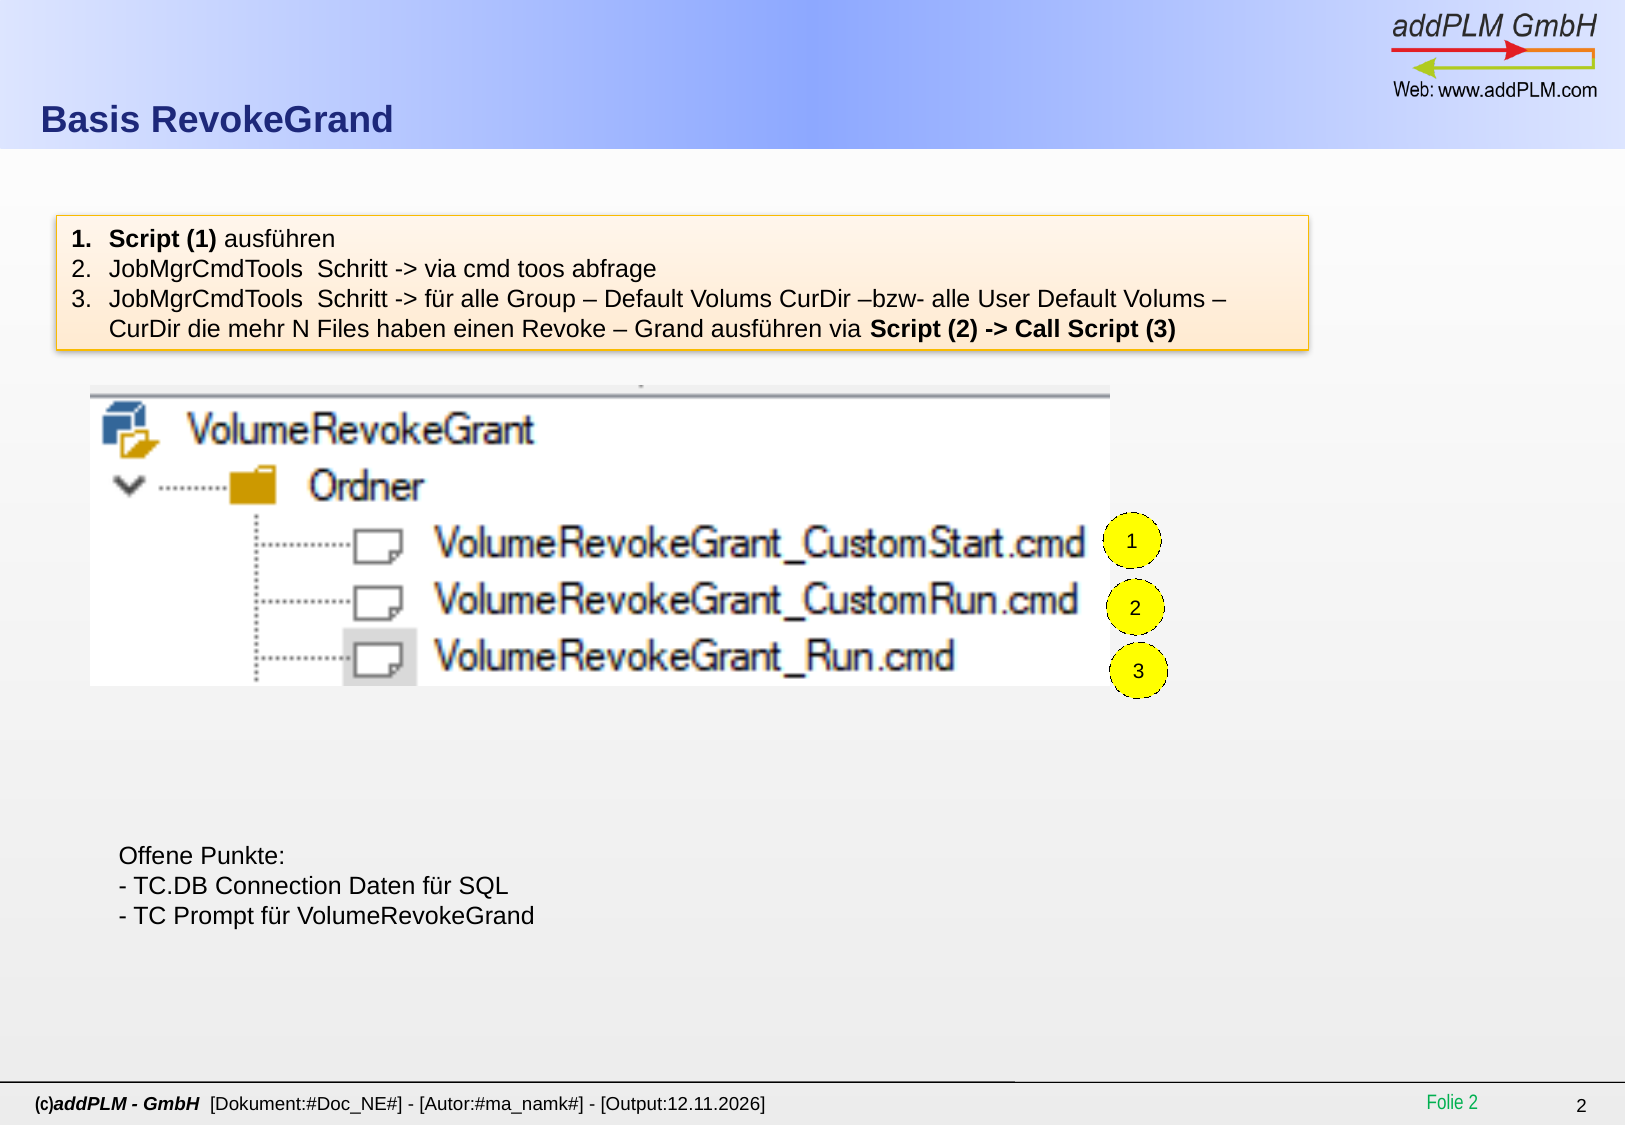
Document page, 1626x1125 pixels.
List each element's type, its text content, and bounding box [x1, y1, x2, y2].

text_box Script (1) ausführen JobMgrCmdTools Schritt -> via cmd toos abfrage JobMgrCmdTools Schritt -> für alle Group – Default Volums CurDir –bzw- alle User Default Volums – CurDir die mehr N Files haben einen Revoke – Grand ausführen via Script (2) -> Call Script (3) [56, 215, 1309, 351]
text_box 3 [1113, 642, 1168, 699]
slide_number Folie 2 [1283, 1081, 1622, 1125]
title Basis RevokeGrand [40, 67, 1582, 131]
text_box 2 [1113, 578, 1165, 636]
text_box Offene Punkte: - TC.DB Connection Daten für SQL - TC Prompt für VolumeRevokeGrand [103, 832, 966, 937]
picture [90, 385, 1110, 686]
picture [1391, 13, 1597, 97]
text_box 1 [1113, 512, 1162, 569]
